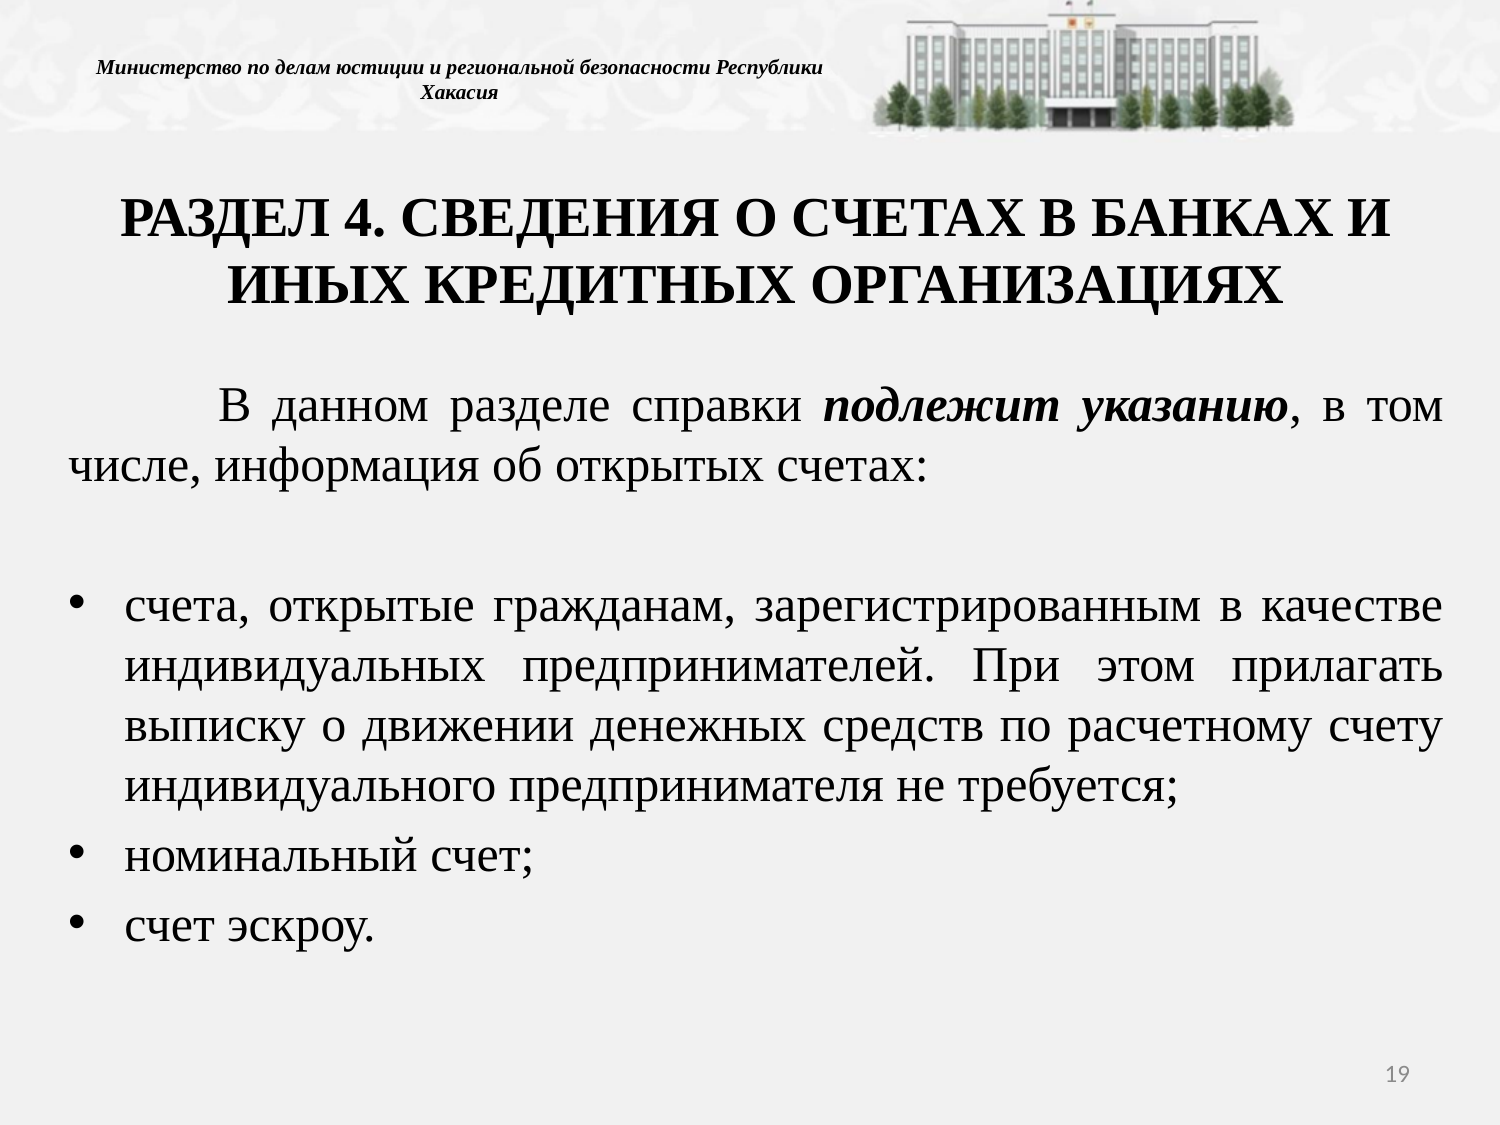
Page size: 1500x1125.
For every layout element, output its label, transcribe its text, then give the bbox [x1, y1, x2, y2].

title Министерство по делам юстиции и региональной безопасности Республики Хакасия [75, 45, 845, 138]
picture [0, 0, 1500, 1125]
list РАЗДЕЛ 4. СВЕДЕНИЯ О СЧЕТАХ В БАНКАХ И ИНЫХ КРЕДИТНЫХ ОРГАНИЗАЦИЯХ В данном разделе справки подлежит указанию, в том числе, информация об открытых счетах: счета, открытые гражданам, зарегистрированным в качестве индивидуальных предпринимателей. При этом прилагать выписку о движении денежных средств по расчетному счету индивидуального предпринимателя не требуется; номинальный счет; счет эскроу. [53, 172, 1459, 1083]
slide_number 19 [1074, 1042, 1425, 1103]
